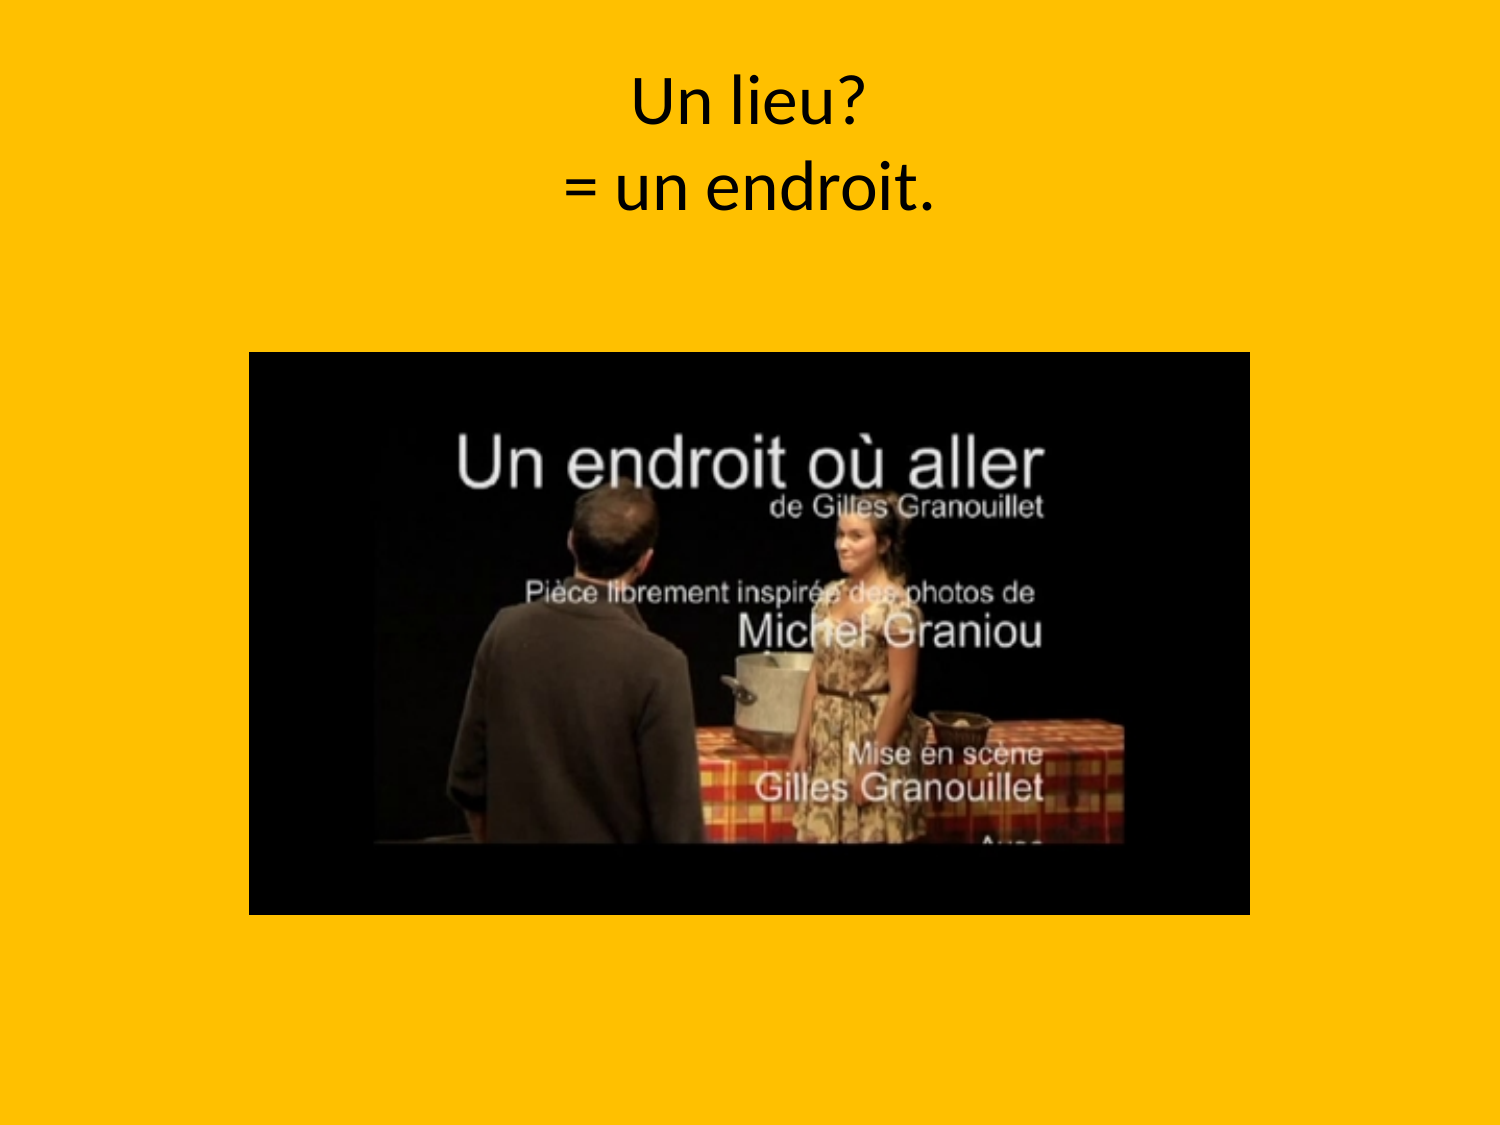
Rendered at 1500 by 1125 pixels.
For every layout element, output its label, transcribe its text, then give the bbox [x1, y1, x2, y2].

title Un lieu? = un endroit. [75, 45, 1425, 233]
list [249, 352, 1251, 916]
